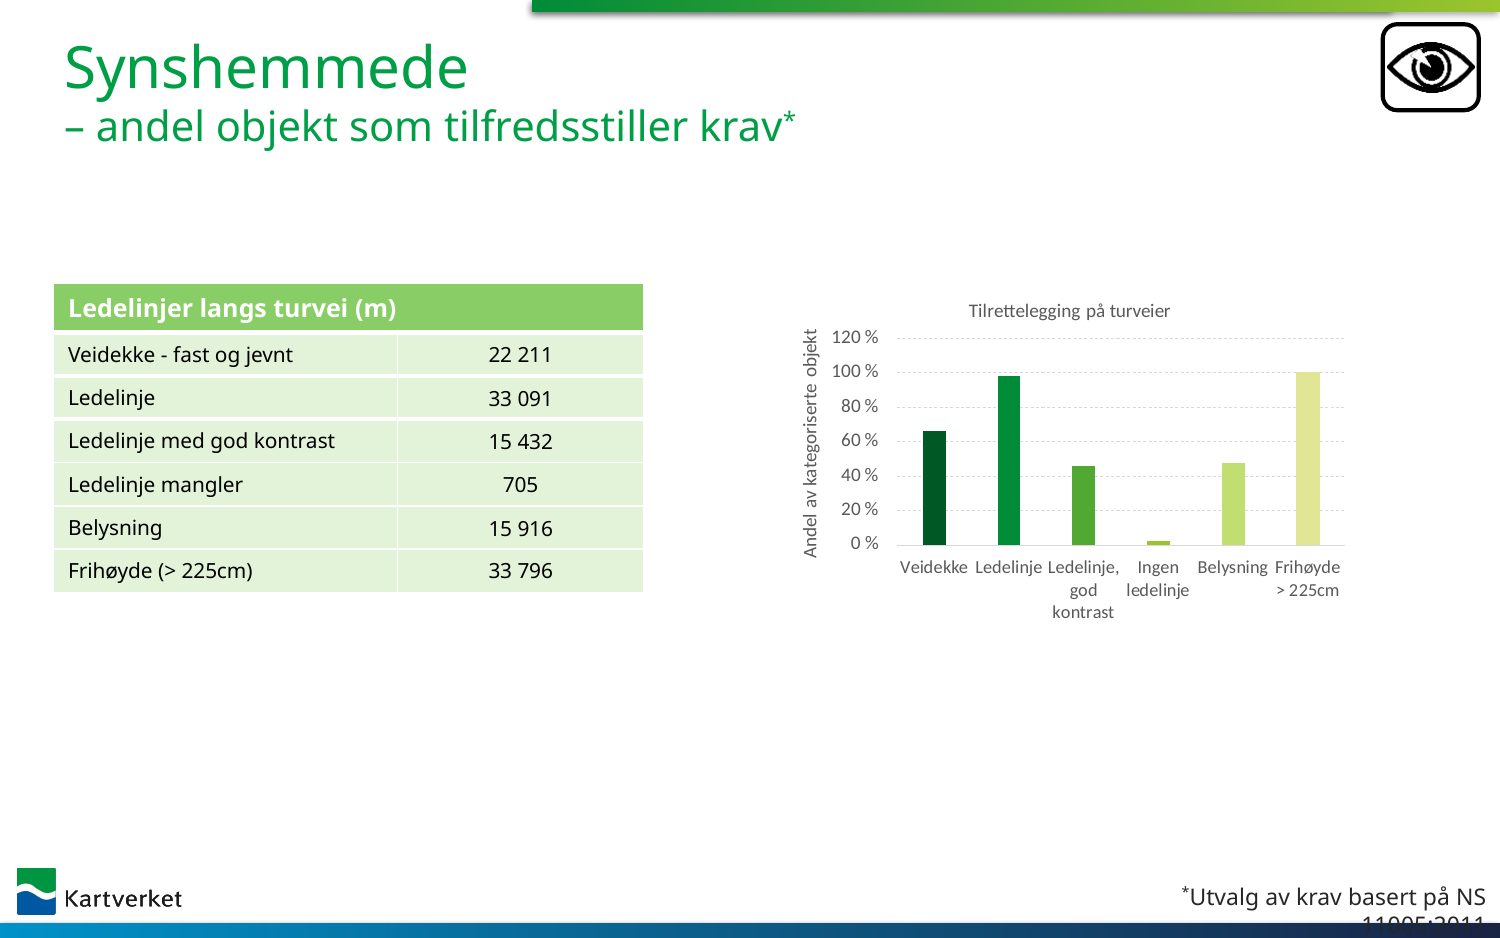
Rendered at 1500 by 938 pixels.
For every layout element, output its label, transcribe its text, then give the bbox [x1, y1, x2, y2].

picture [791, 291, 1348, 630]
text_box Synshemmede – andel objekt som tilfredsstiller krav* [49, 24, 1431, 158]
table_cell Veidekke - fast og jevnt [54, 335, 397, 374]
table_cell 705 [398, 463, 643, 505]
table_cell Belysning [54, 507, 397, 548]
table_cell Ledelinje [54, 378, 397, 417]
table_cell 15 916 [398, 507, 643, 548]
table_cell Frihøyde (> 225cm) [54, 550, 397, 592]
table_cell 33 091 [398, 378, 643, 417]
table_cell 33 796 [398, 550, 643, 592]
text_box *Utvalg av krav basert på NS 11005:2011 [1068, 873, 1500, 938]
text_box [1382, 24, 1480, 111]
table_cell 22 211 [398, 335, 643, 374]
table_cell Ledelinje mangler [54, 463, 397, 505]
table_cell Ledelinje med god kontrast [54, 421, 397, 462]
table_header Ledelinjer langs turvei (m) [54, 284, 643, 330]
table_cell 15 432 [398, 421, 643, 462]
